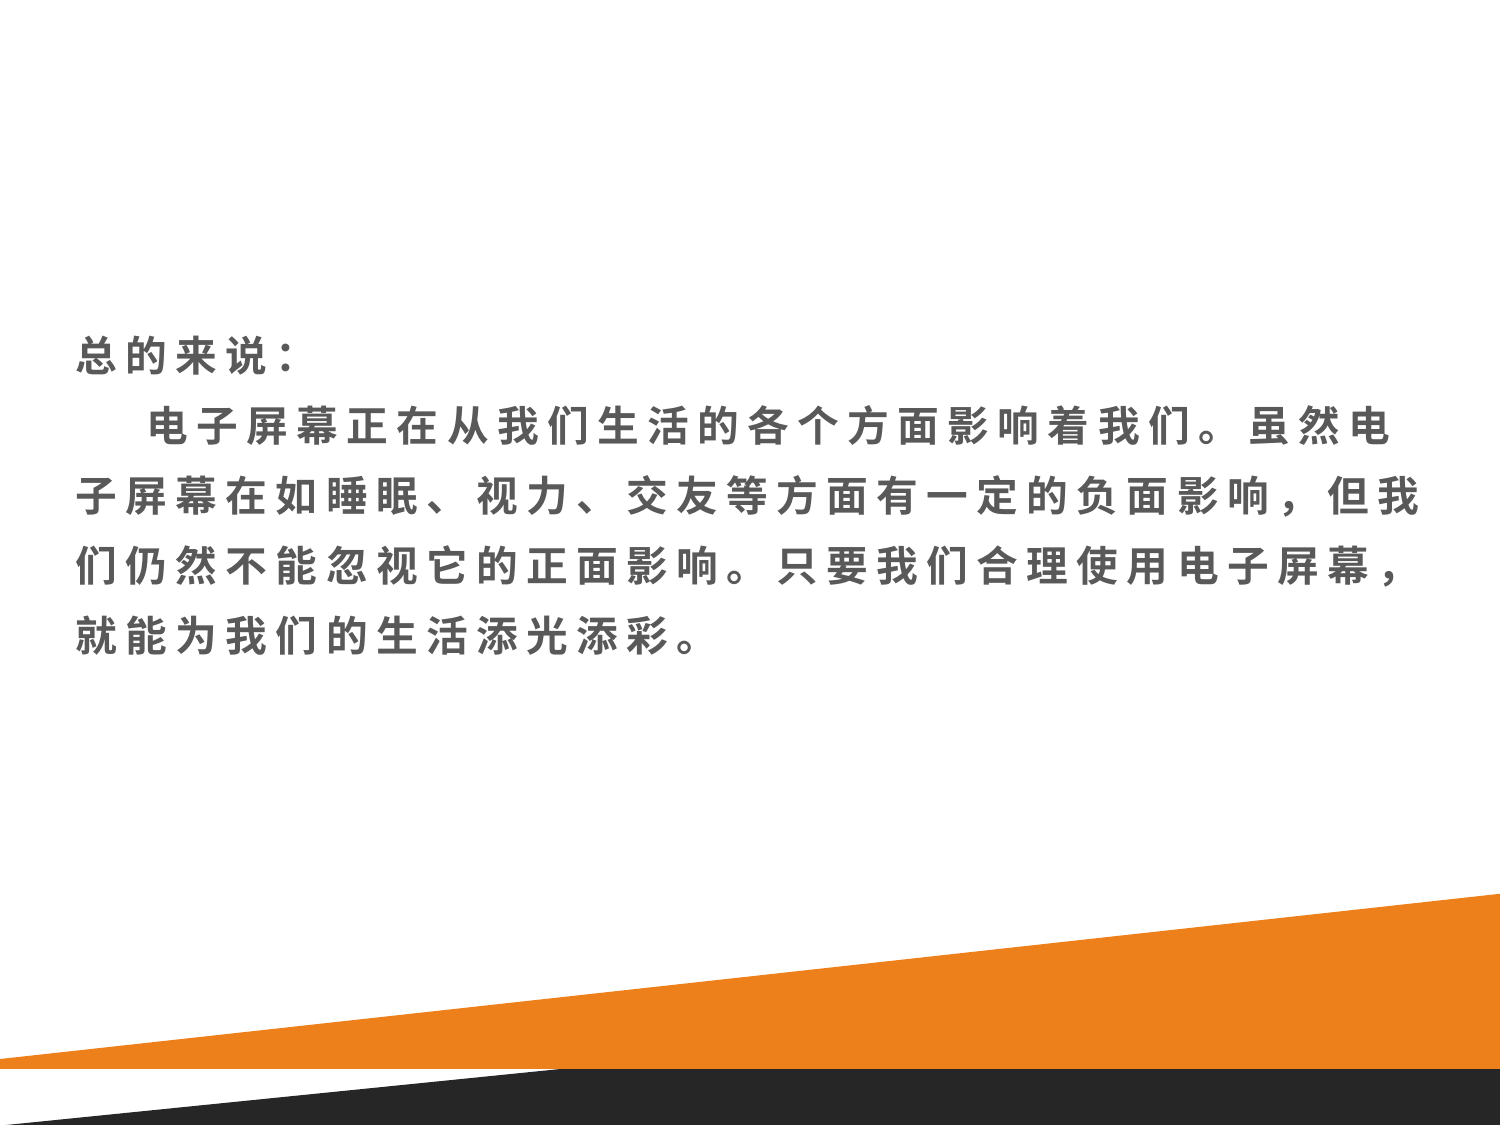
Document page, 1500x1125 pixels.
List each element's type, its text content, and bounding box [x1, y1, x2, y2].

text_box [0, 893, 1500, 1125]
title 总的来说： 电子屏幕正在从我们生活的各个方面影响着我们。虽然电子屏幕在如睡眠、视力、交友等方面有一定的负面影响，但我们仍然不能忽视它的正面影响。只要我们合理使用电子屏幕，就能为我们的生活添光添彩。 [58, 290, 1446, 666]
